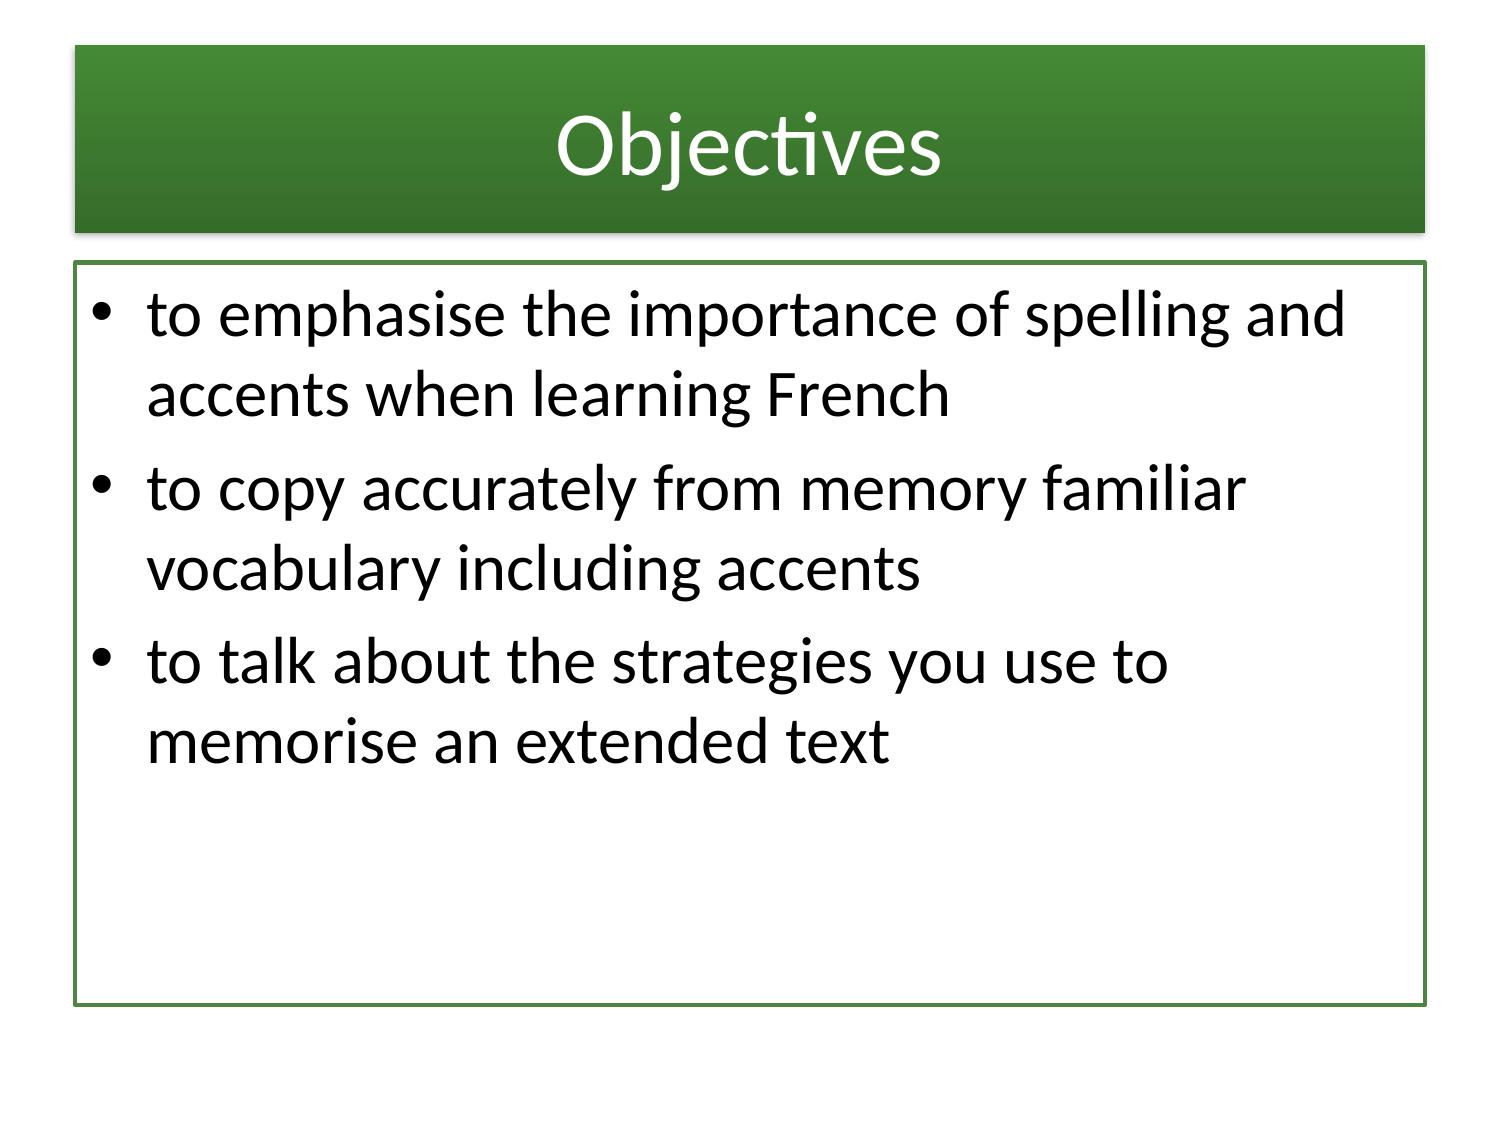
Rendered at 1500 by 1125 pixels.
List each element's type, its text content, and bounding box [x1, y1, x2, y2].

title Objectives [75, 45, 1425, 233]
list to emphasise the importance of spelling and accents when learning French to copy accurately from memory familiar vocabulary including accents to talk about the strategies you use to memorise an extended text [73, 260, 1427, 1007]
